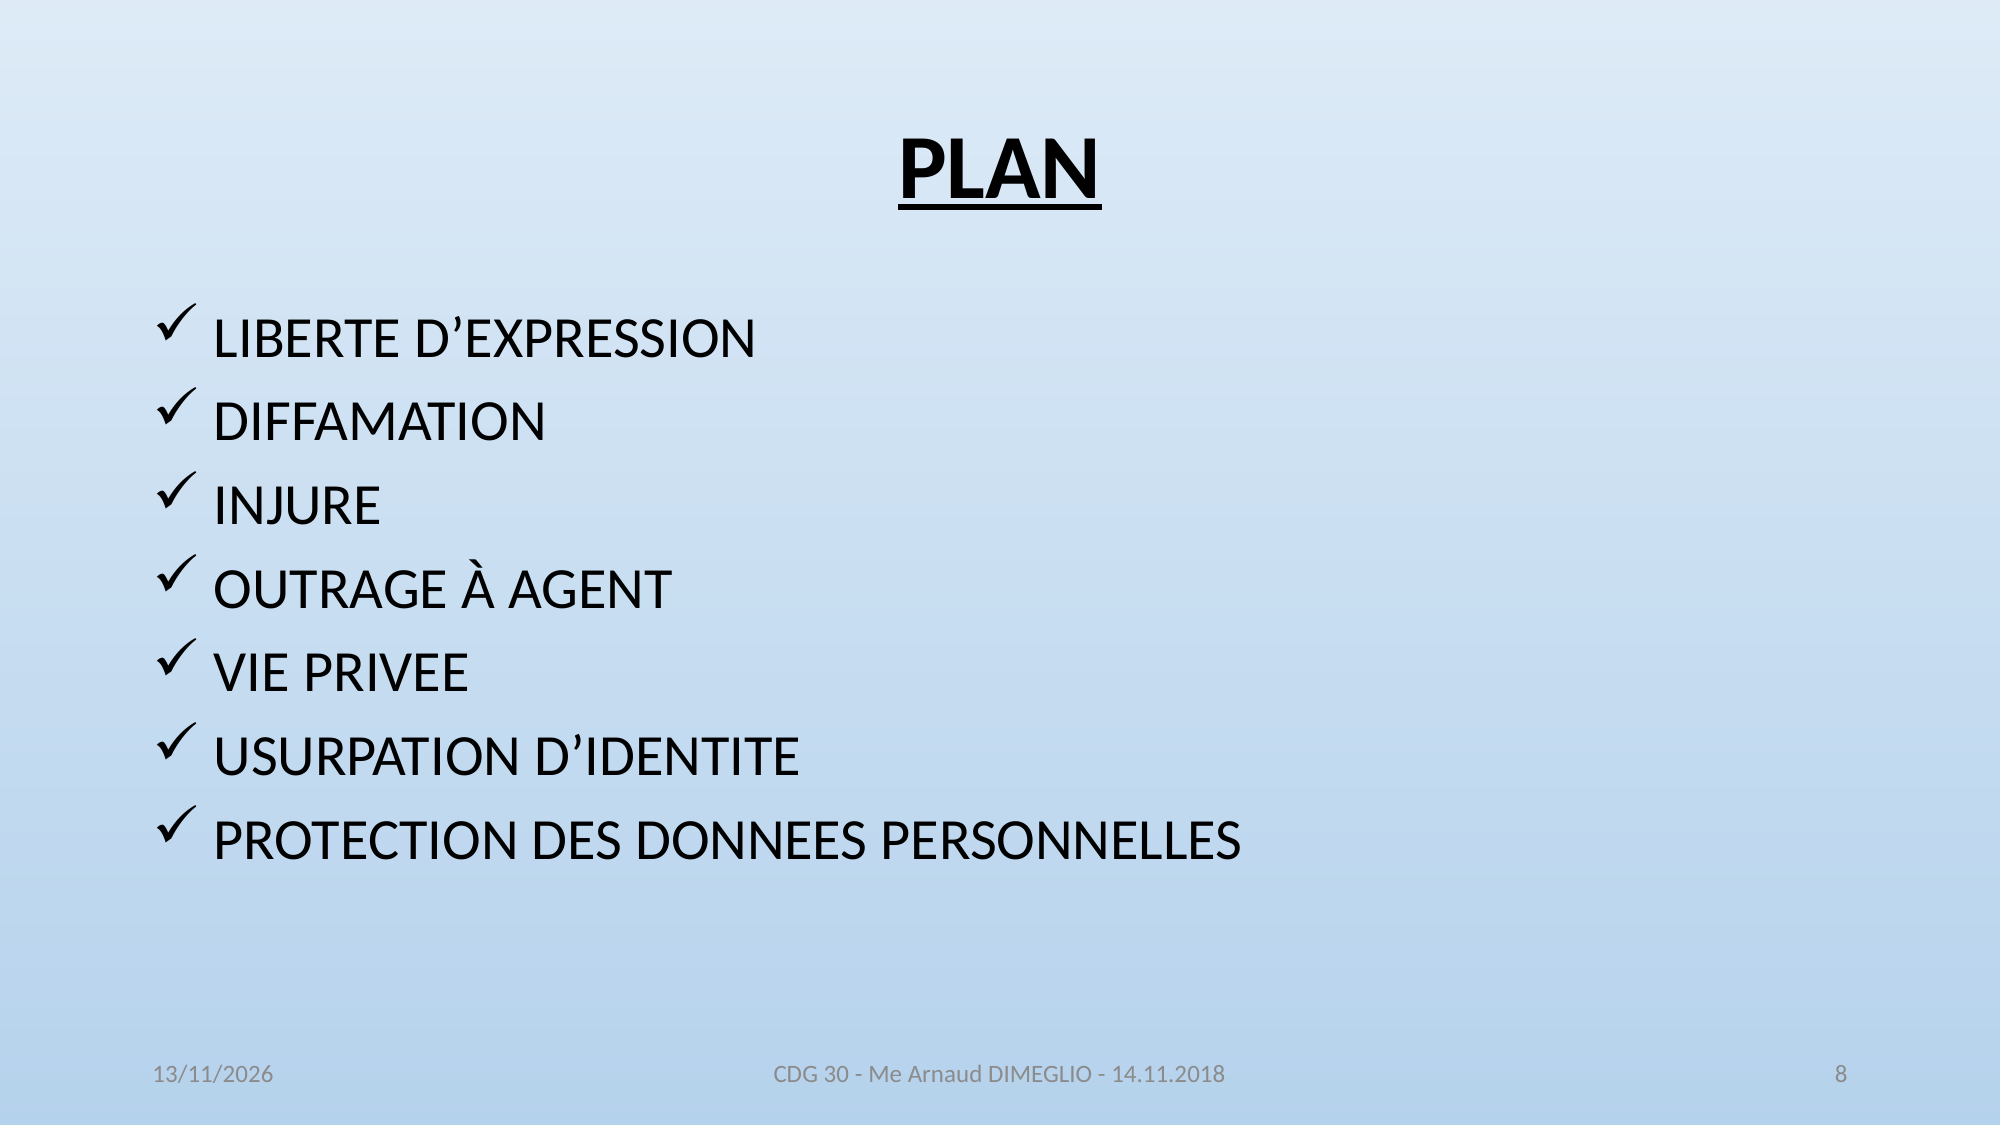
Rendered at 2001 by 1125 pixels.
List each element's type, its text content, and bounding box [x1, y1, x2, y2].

slide_number 8 [1412, 1042, 1863, 1103]
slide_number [137, 1042, 588, 1103]
list LIBERTE D’EXPRESSION DIFFAMATION INJURE OUTRAGE À AGENT VIE PRIVEE USURPATION D’IDENTITE PROTECTION DES DONNEES PERSONNELLES [137, 299, 1863, 891]
footer CDG 30 - Me Arnaud DIMEGLIO - 14.11.2018 [662, 1042, 1338, 1103]
title PLAN [137, 59, 1863, 278]
